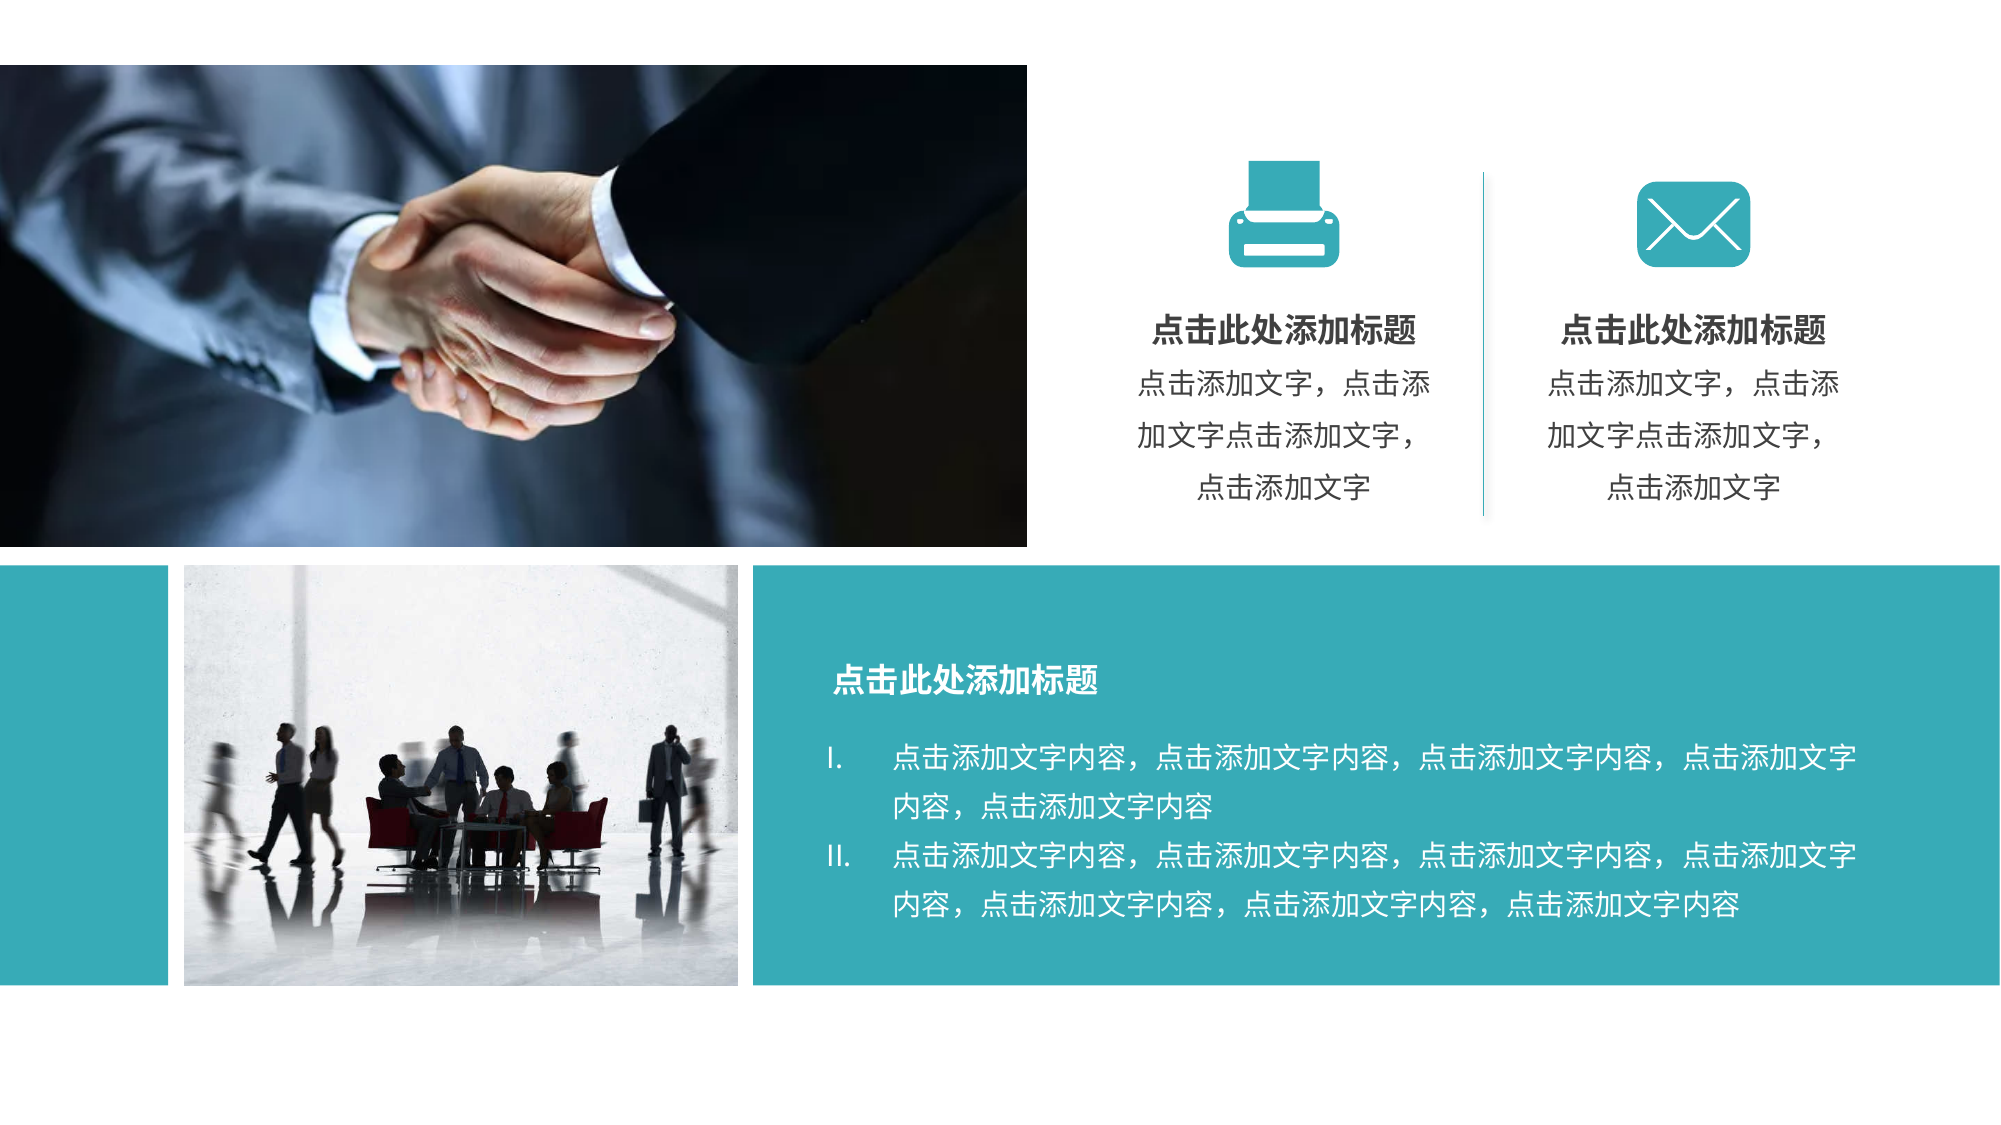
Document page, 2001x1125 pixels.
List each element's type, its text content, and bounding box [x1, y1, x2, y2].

text_box 点击此处添加标题 [1540, 281, 1848, 340]
picture [184, 565, 738, 986]
text_box [1636, 180, 1752, 269]
text_box [752, 564, 2000, 986]
text_box 点击添加文字，点击添加文字点击添加文字，点击添加文字 [1119, 340, 1449, 513]
picture [0, 65, 1027, 547]
text_box [1228, 160, 1340, 268]
text_box 点击添加文字内容，点击添加文字内容，点击添加文字内容，点击添加文字内容，点击添加文字内容 点击添加文字内容，点击添加文字内容，点击添加文字内容，点击添加文字内容，点击添加文字内容，点击添加文字内容，点击添加文字内容 [812, 718, 1888, 929]
text_box [0, 564, 169, 986]
text_box 点击添加文字，点击添加文字点击添加文字，点击添加文字 [1528, 340, 1859, 513]
text_box 点击此处添加标题 [812, 631, 1120, 707]
text_box 点击此处添加标题 [1130, 281, 1438, 340]
